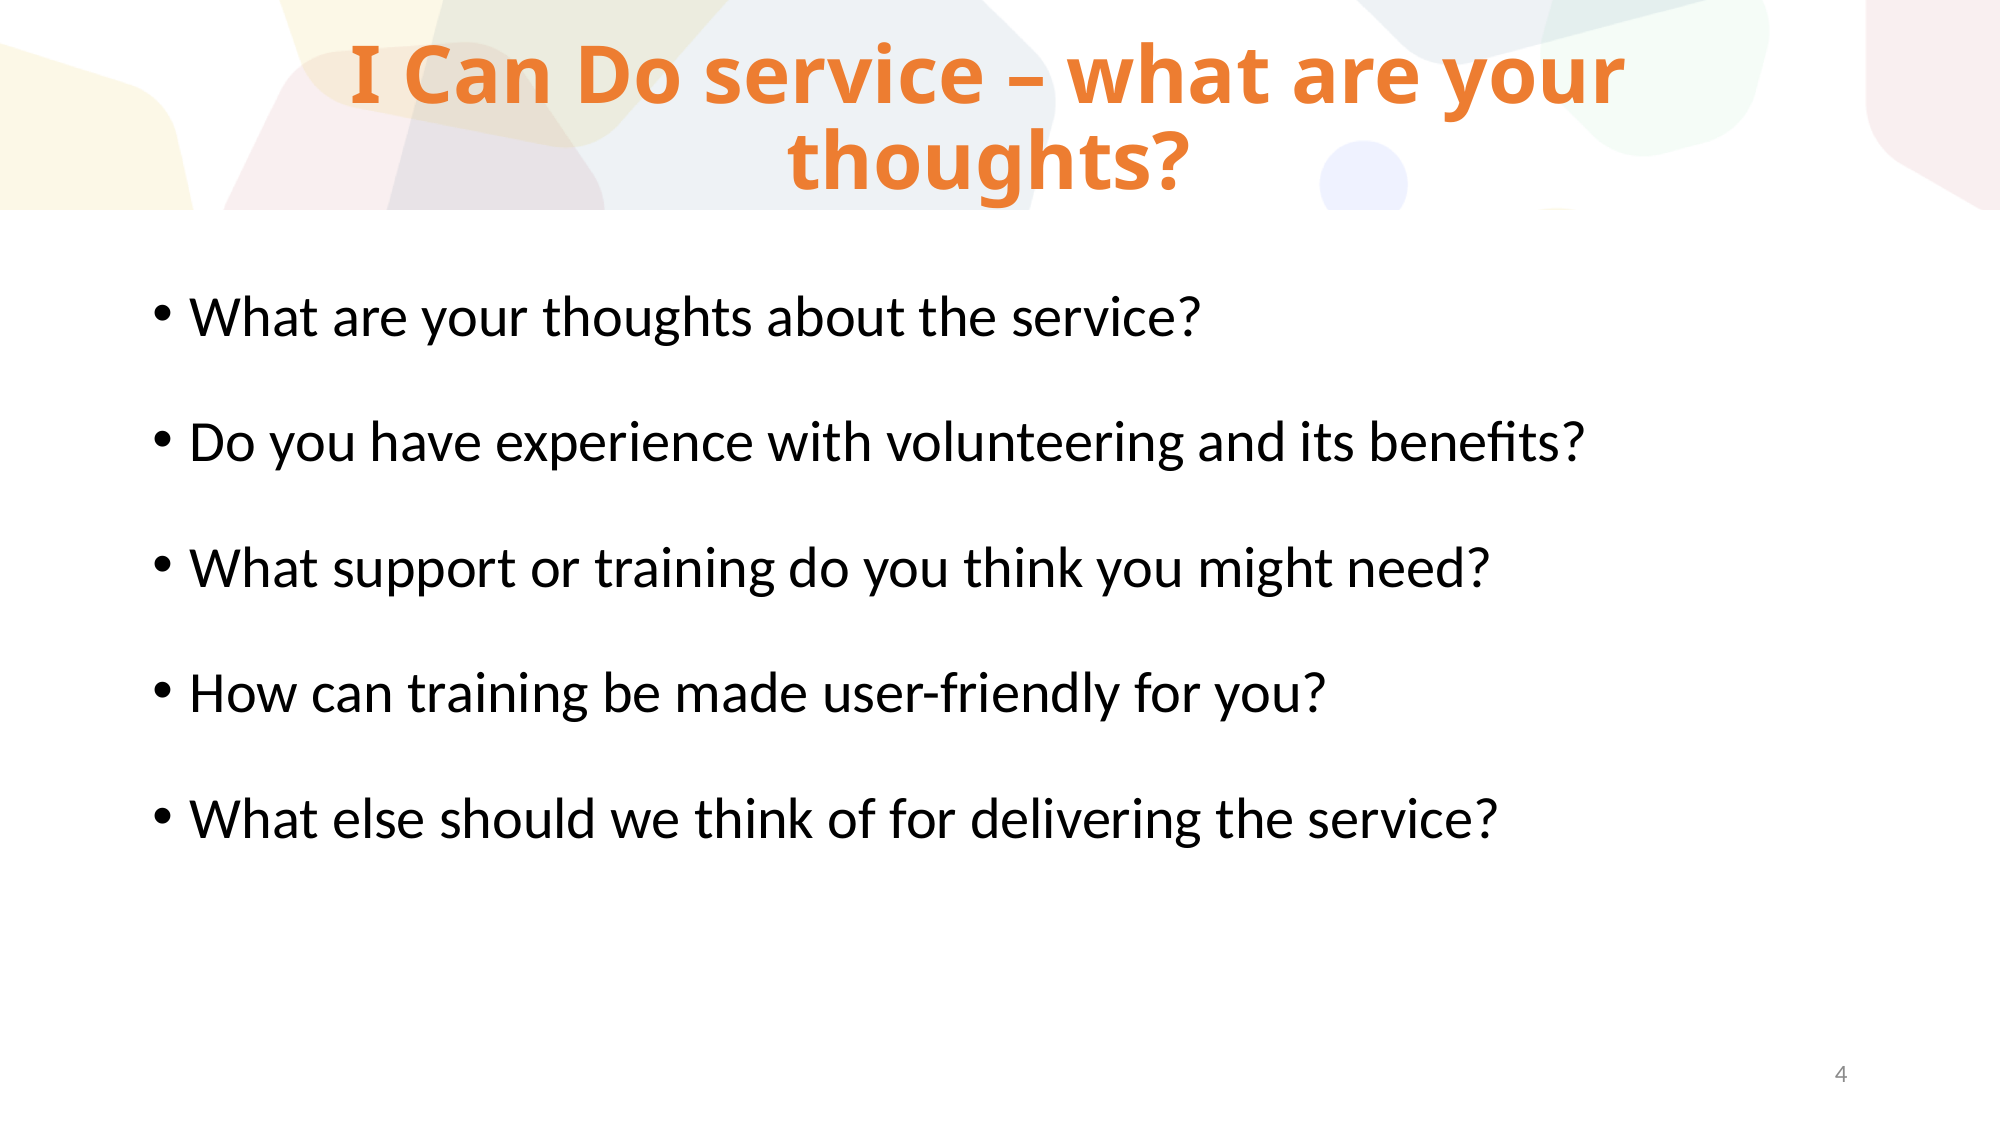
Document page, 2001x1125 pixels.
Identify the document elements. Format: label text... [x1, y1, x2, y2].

slide_number 4 [1412, 1042, 1863, 1103]
picture [0, 0, 2000, 210]
list What are your thoughts about the service? Do you have experience with volunteering and its benefits? What support or training do you think you might need? How can training be made user-friendly for you? What else should we think of for delivering the service? [137, 235, 1863, 1014]
text_box I Can Do service – what are your thoughts? [193, 210, 1784, 215]
